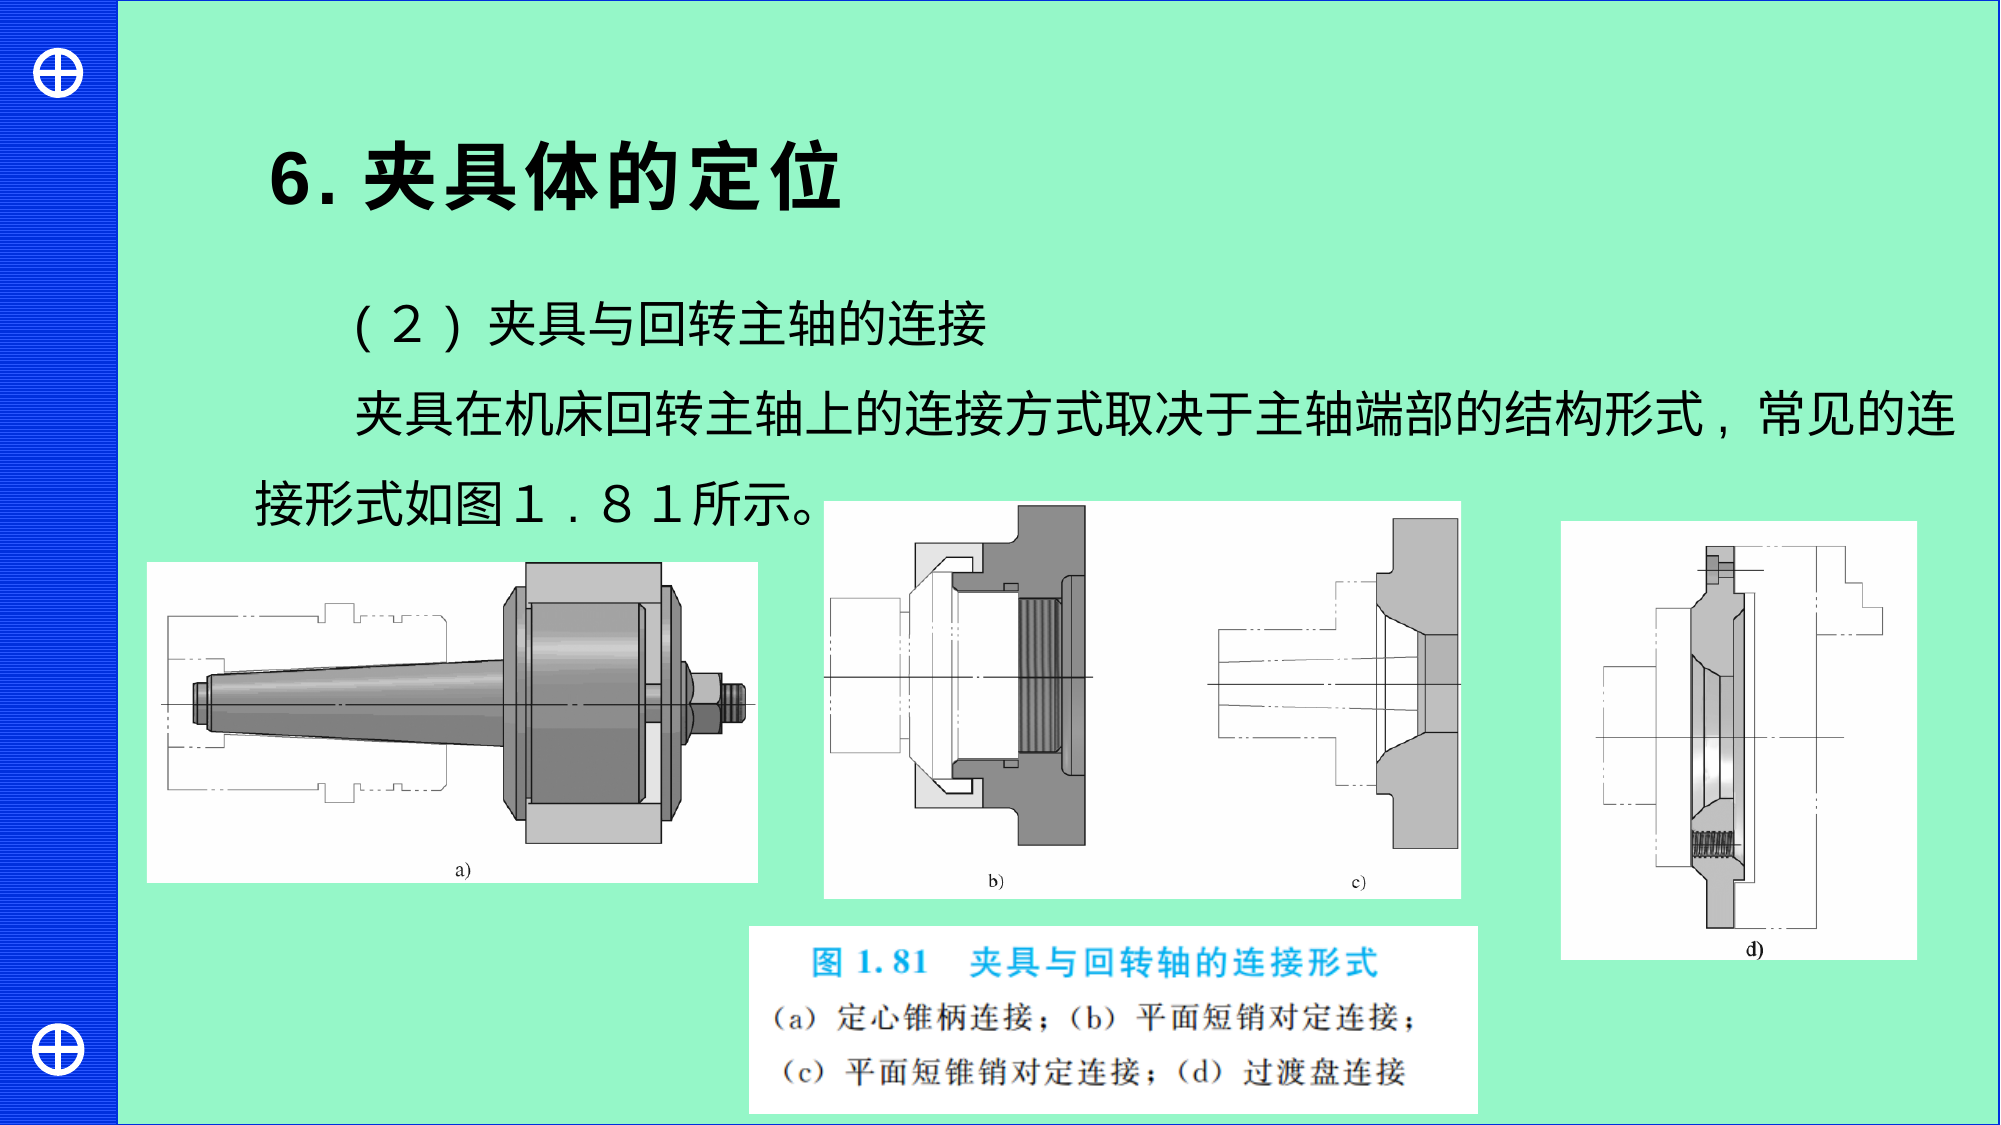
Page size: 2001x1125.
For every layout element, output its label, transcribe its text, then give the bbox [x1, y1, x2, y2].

text_box 6.夹具体的定位 [173, 106, 1462, 228]
text_box (２) 夹具与回转主轴的连接 夹具在机床回转主轴上的连接方式取决于主轴端部的结构形式, 常见的连接形式如图１.８１所示。 [239, 254, 1988, 540]
picture [146, 562, 772, 883]
picture [1560, 521, 1918, 960]
picture [823, 501, 1462, 899]
picture [749, 926, 1478, 1115]
